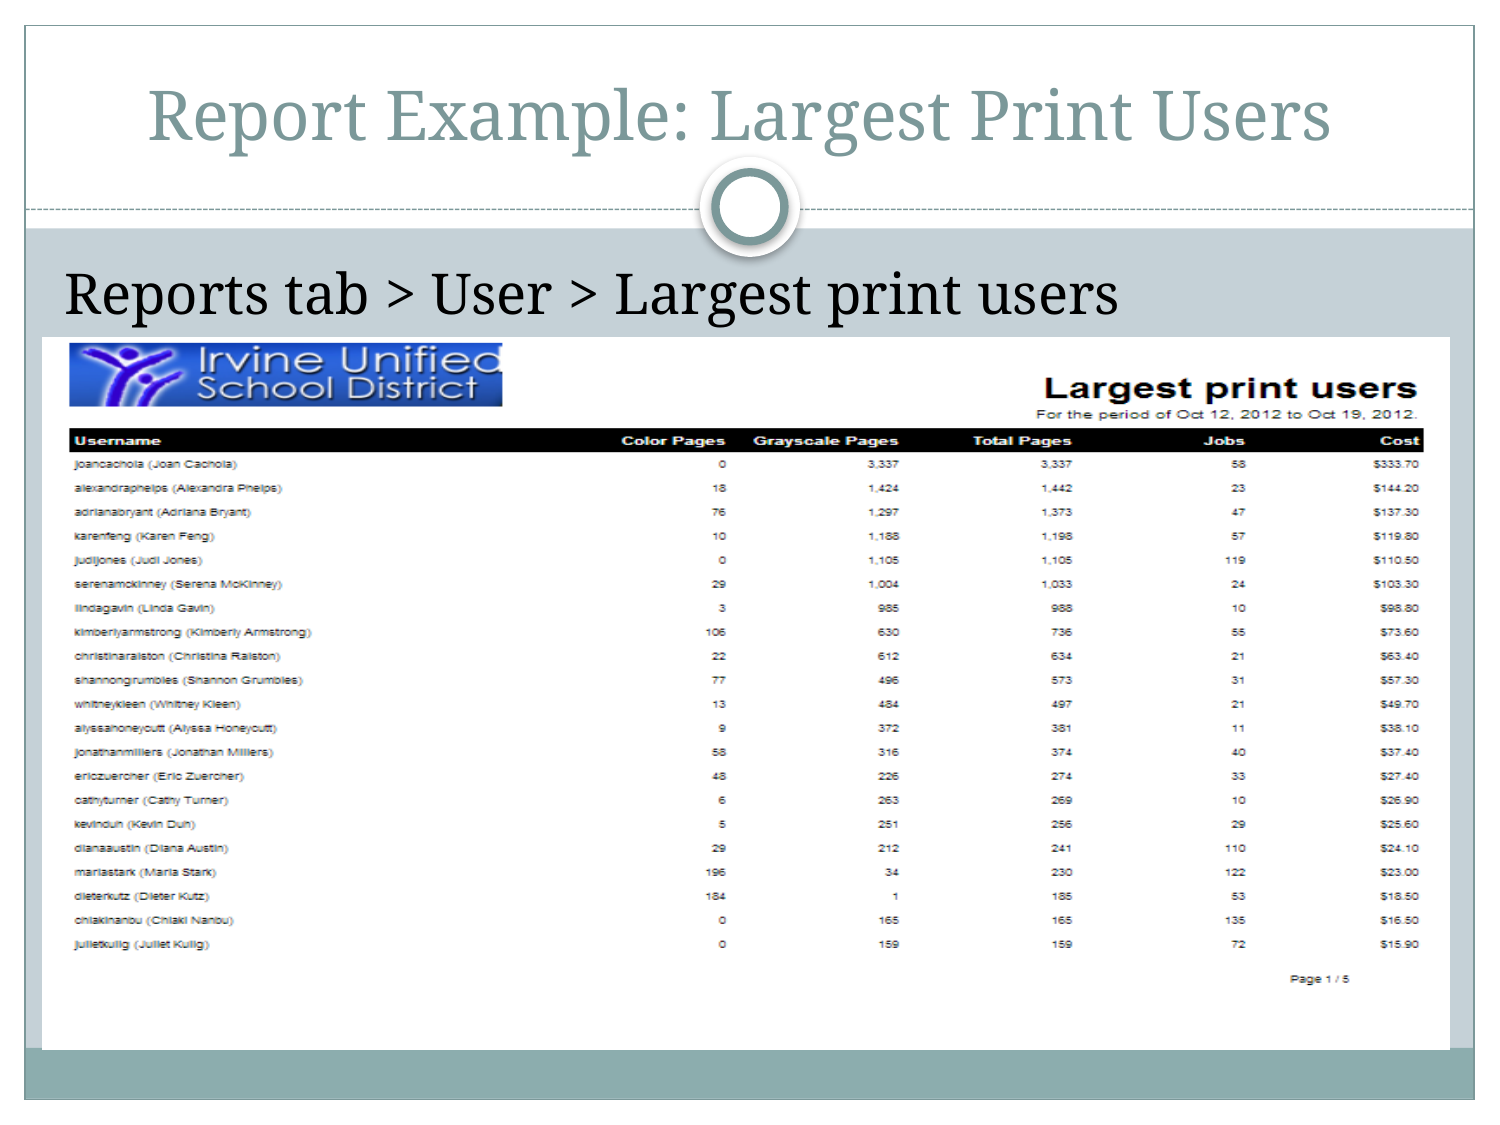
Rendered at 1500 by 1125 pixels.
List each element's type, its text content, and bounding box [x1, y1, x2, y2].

title Report Example: Largest Print Users [49, 37, 1450, 162]
picture [41, 337, 1451, 1051]
list Reports tab > User > Largest print users [49, 250, 1445, 335]
